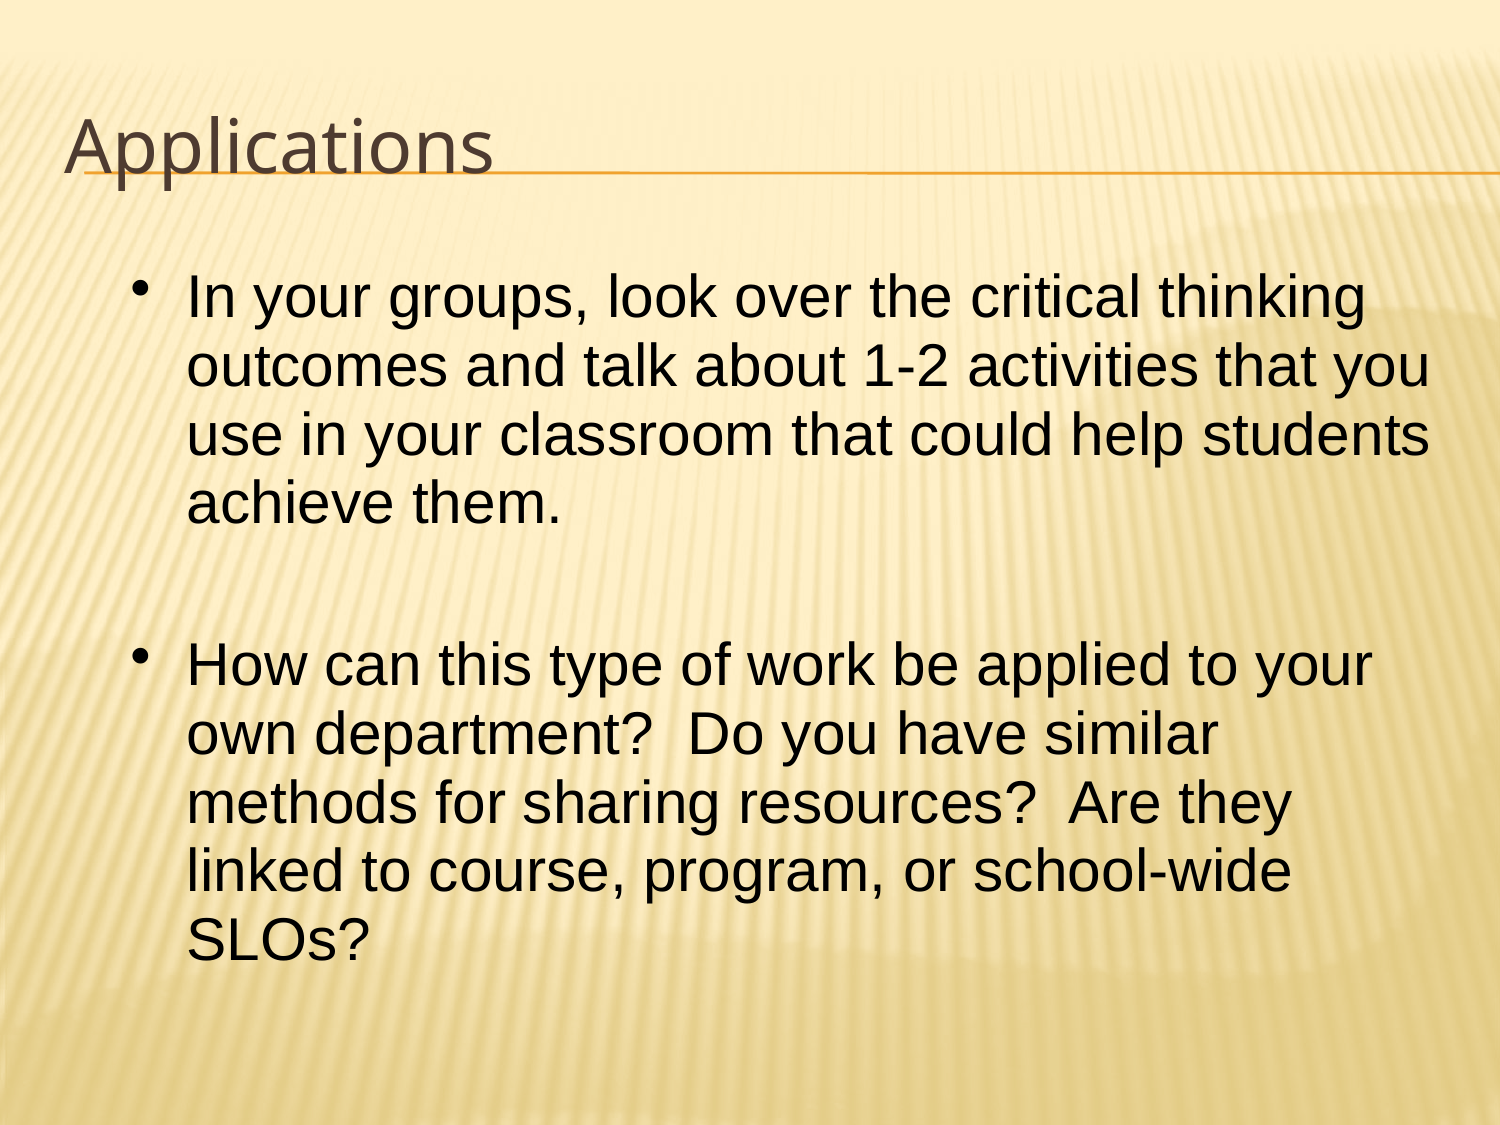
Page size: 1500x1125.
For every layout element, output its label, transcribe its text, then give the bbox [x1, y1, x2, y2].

list In your groups, look over the critical thinking outcomes and talk about 1-2 activities that you use in your classroom that could help students achieve them. How can this type of work be applied to your own department? Do you have similar methods for sharing resources? Are they linked to course, program, or school-wide SLOs? [50, 254, 1475, 998]
title Applications [50, 75, 1475, 213]
